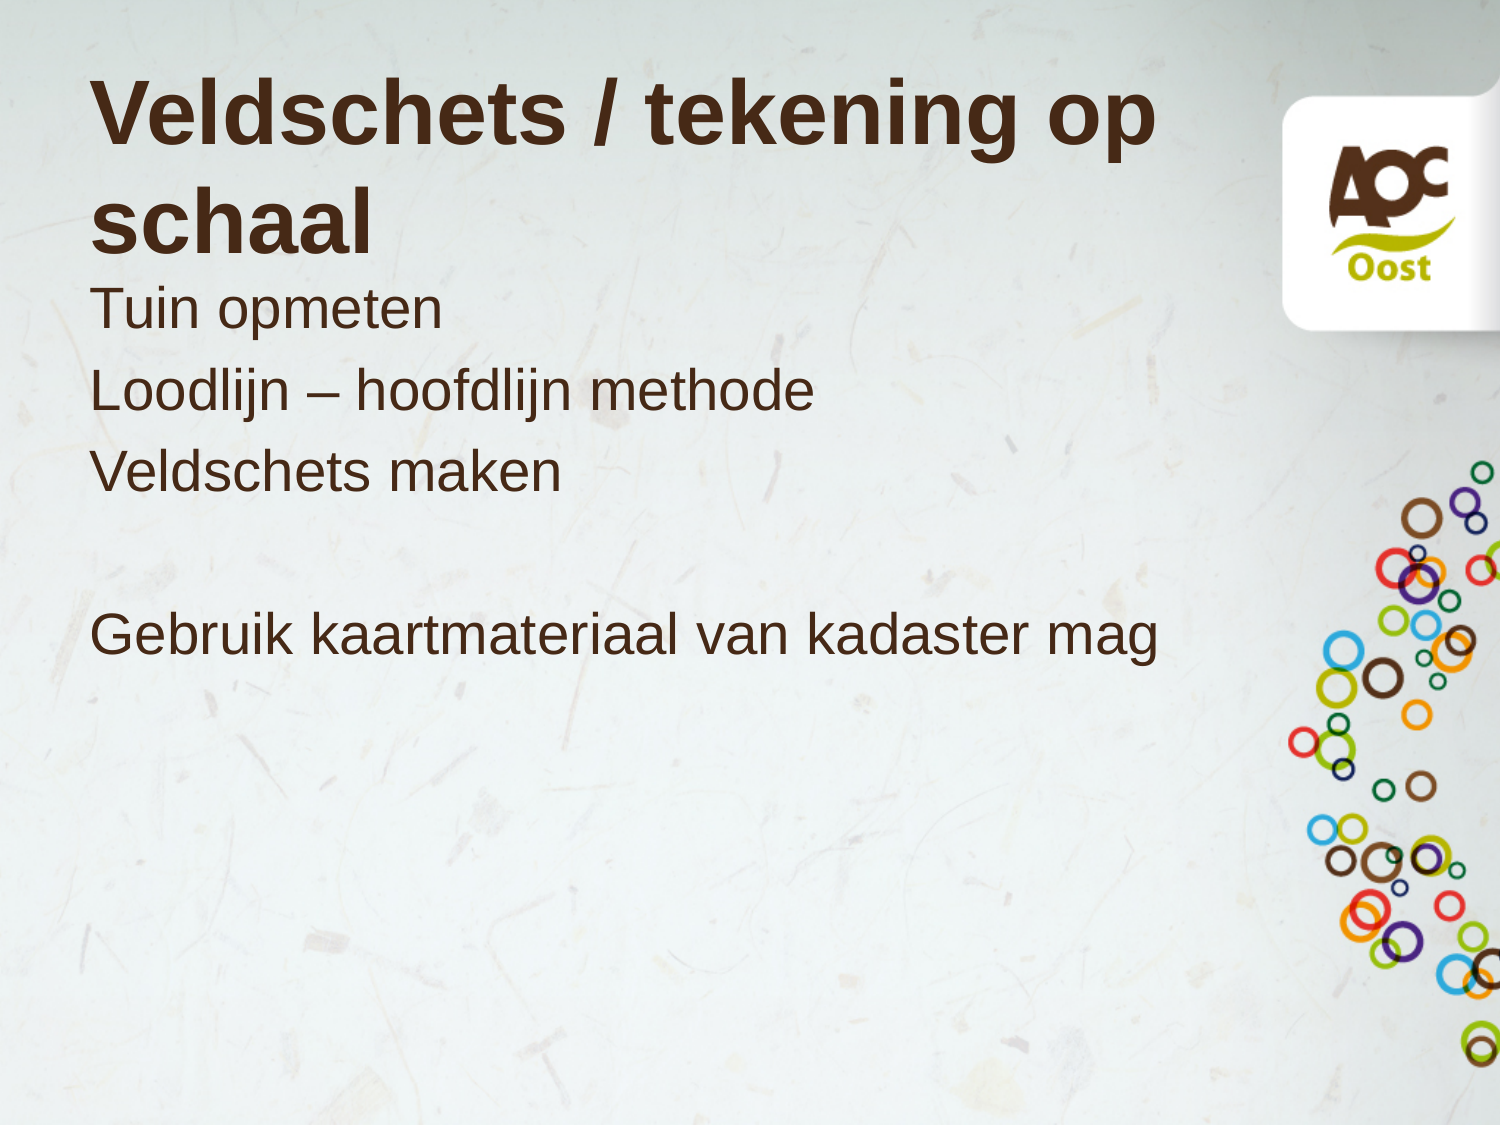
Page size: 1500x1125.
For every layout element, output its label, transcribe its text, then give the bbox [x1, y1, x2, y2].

title Veldschets / tekening op schaal [75, 45, 1425, 233]
picture [0, 0, 1500, 1125]
list Tuin opmeten Loodlijn – hoofdlijn methode Veldschets maken Gebruik kaartmateriaal van kadaster mag [75, 262, 1425, 1005]
